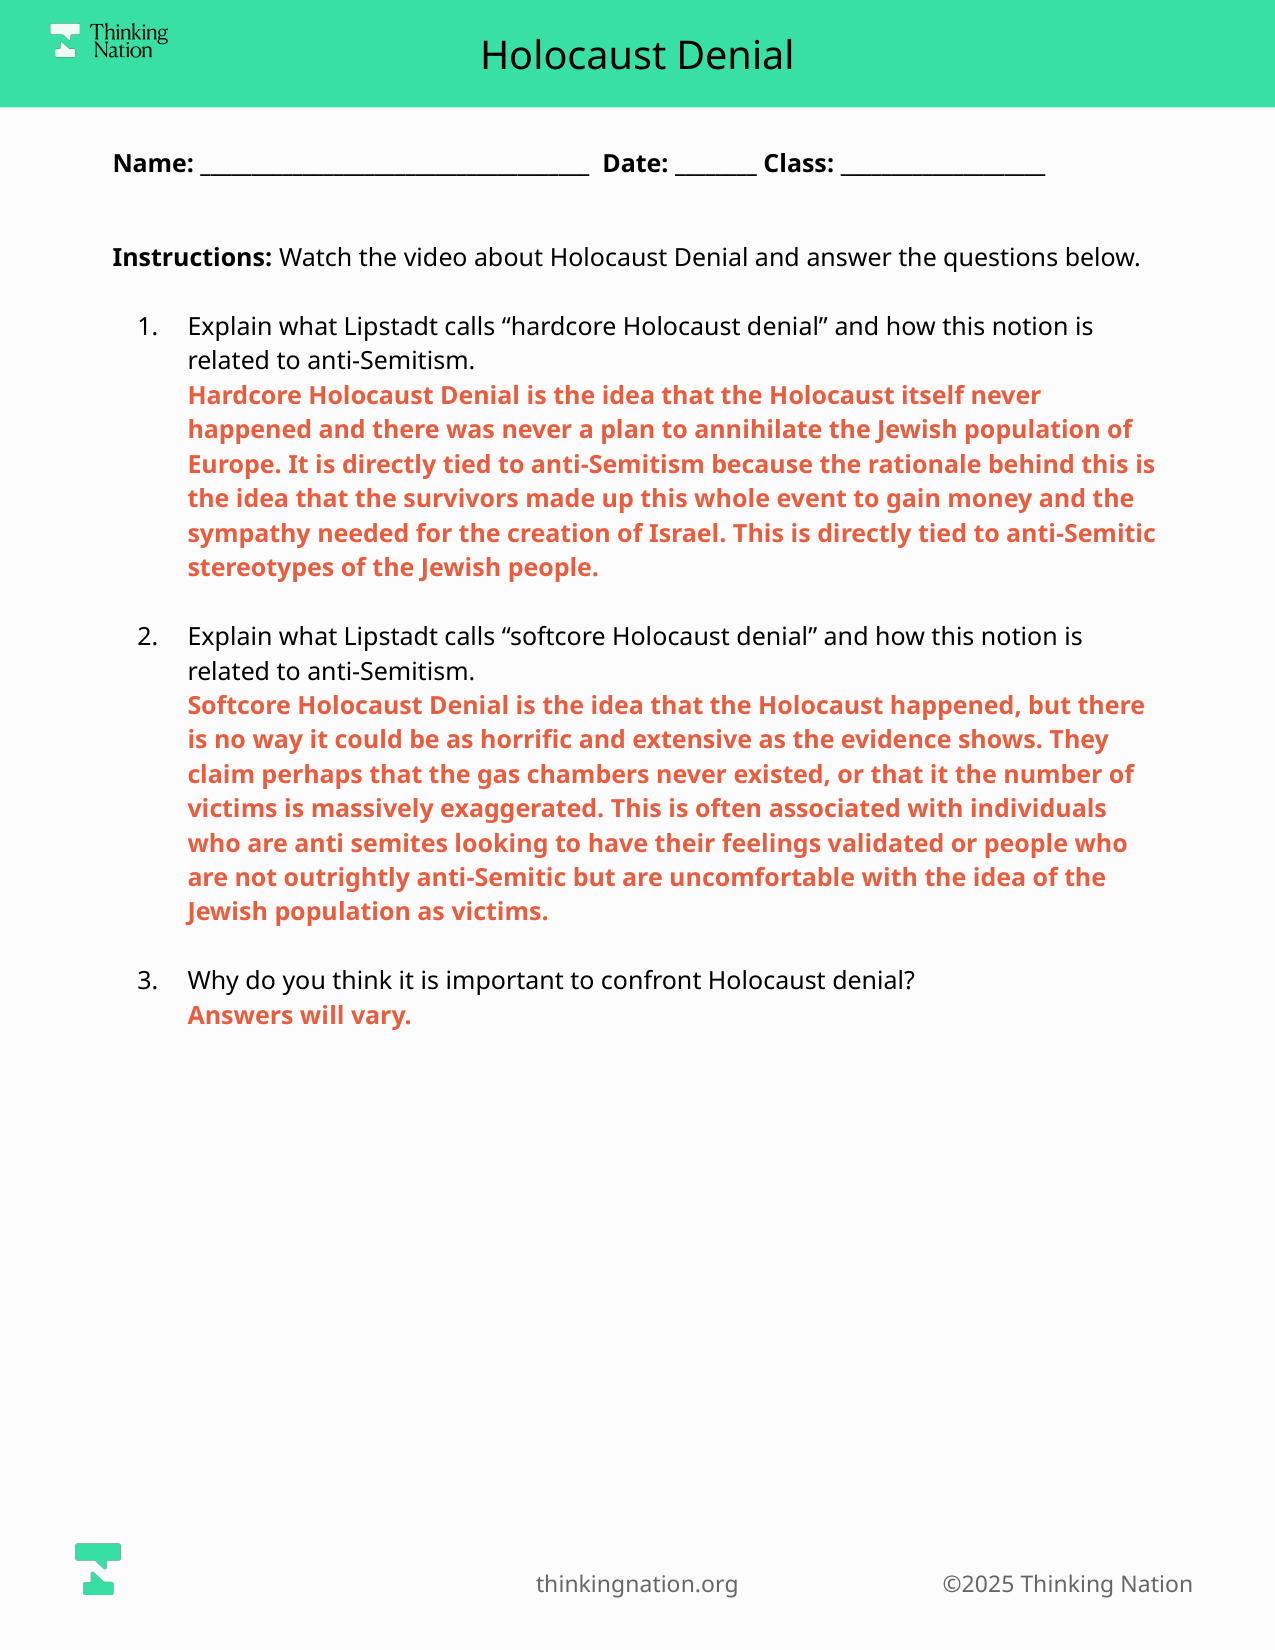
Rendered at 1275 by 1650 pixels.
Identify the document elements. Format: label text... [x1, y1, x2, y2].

text_box ©2025 Thinking Nation [907, 1553, 1210, 1605]
text_box Holocaust Denial [0, 0, 1275, 108]
picture [62, 1533, 134, 1605]
text_box Name: ______________________________________ Date: ________ Class: ____________________ Instructions: Watch the video about Holocaust Denial and answer the questions below. Explain what Lipstadt calls “hardcore Holocaust denial” and how this notion is related to anti-Semitism. Hardcore Holocaust Denial is the idea that the Holocaust itself never happened and there was never a plan to annihilate the Jewish population of Europe. It is directly tied to anti-Semitism because the rationale behind this is the idea that the survivors made up this whole event to gain money and the sympathy needed for the creation of Israel. This is directly tied to anti-Semitic stereotypes of the Jewish people. Explain what Lipstadt calls “softcore Holocaust denial” and how this notion is related to anti-Semitism. Softcore Holocaust Denial is the idea that the Holocaust happened, but there is no way it could be as horrific and extensive as the evidence shows. They claim perhaps that the gas chambers never existed, or that it the number of victims is massively exaggerated. This is often associated with individuals who are anti semites looking to have their feelings validated or people who are not outrightly anti-Semitic but are uncomfortable with the idea of the Jewish population as victims. Why do you think it is important to confront Holocaust denial? Answers will vary. [97, 132, 1178, 1045]
picture [36, 12, 172, 69]
text_box thinkingnation.org [486, 1553, 789, 1605]
